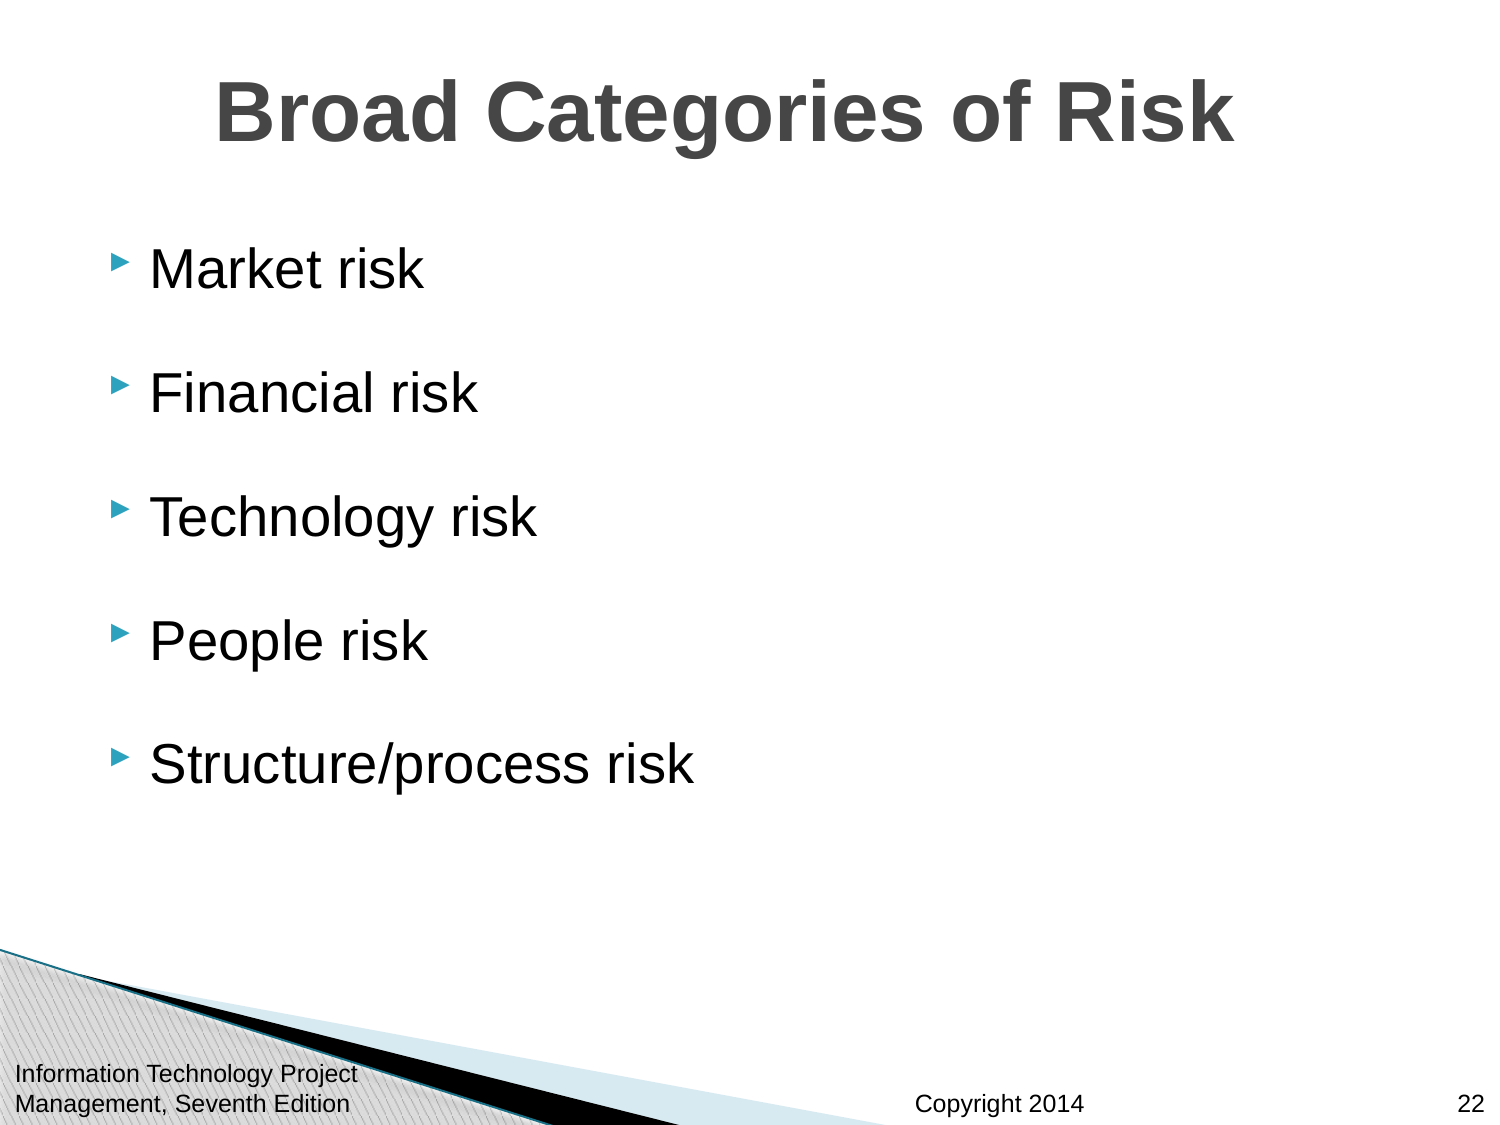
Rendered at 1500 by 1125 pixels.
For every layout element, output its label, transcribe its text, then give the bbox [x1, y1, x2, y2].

slide_number 22 [1408, 1065, 1500, 1125]
title Broad Categories of Risk [200, 37, 1438, 178]
footer Information Technology Project Management, Seventh Edition [0, 1065, 425, 1125]
list Market risk Financial risk Technology risk People risk Structure/process risk [74, 224, 1419, 1012]
